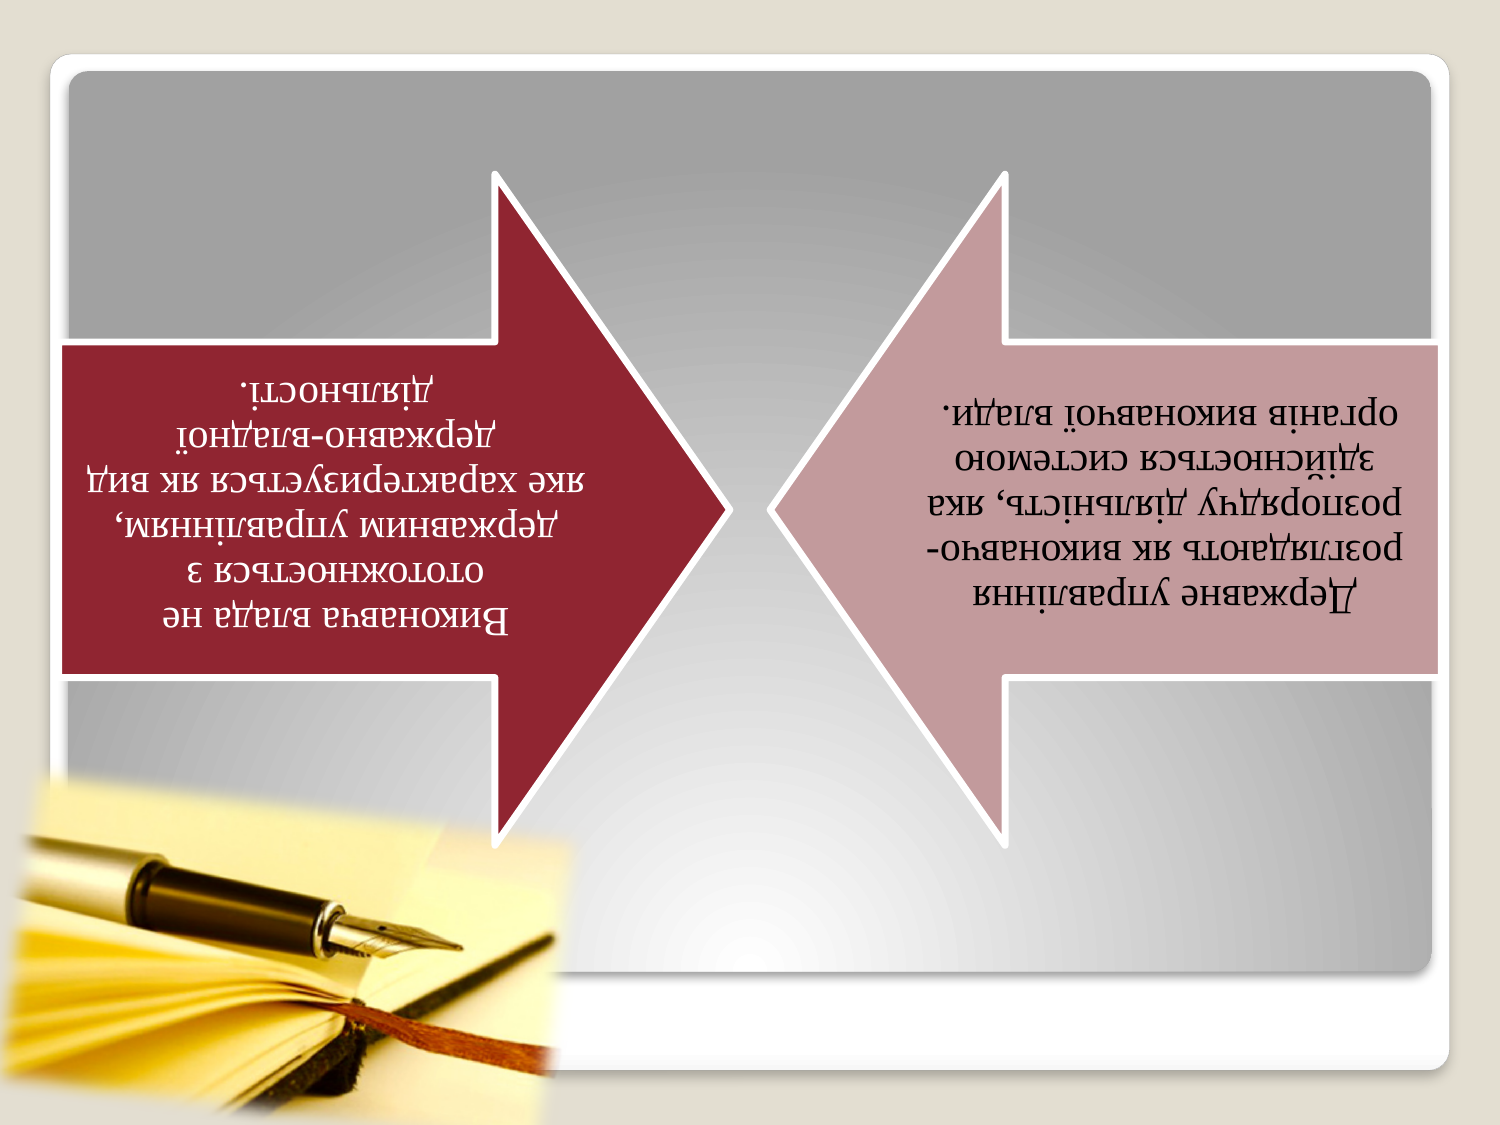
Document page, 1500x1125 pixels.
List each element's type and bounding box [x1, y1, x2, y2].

picture [0, 788, 577, 1125]
text_box [58, 105, 1442, 915]
